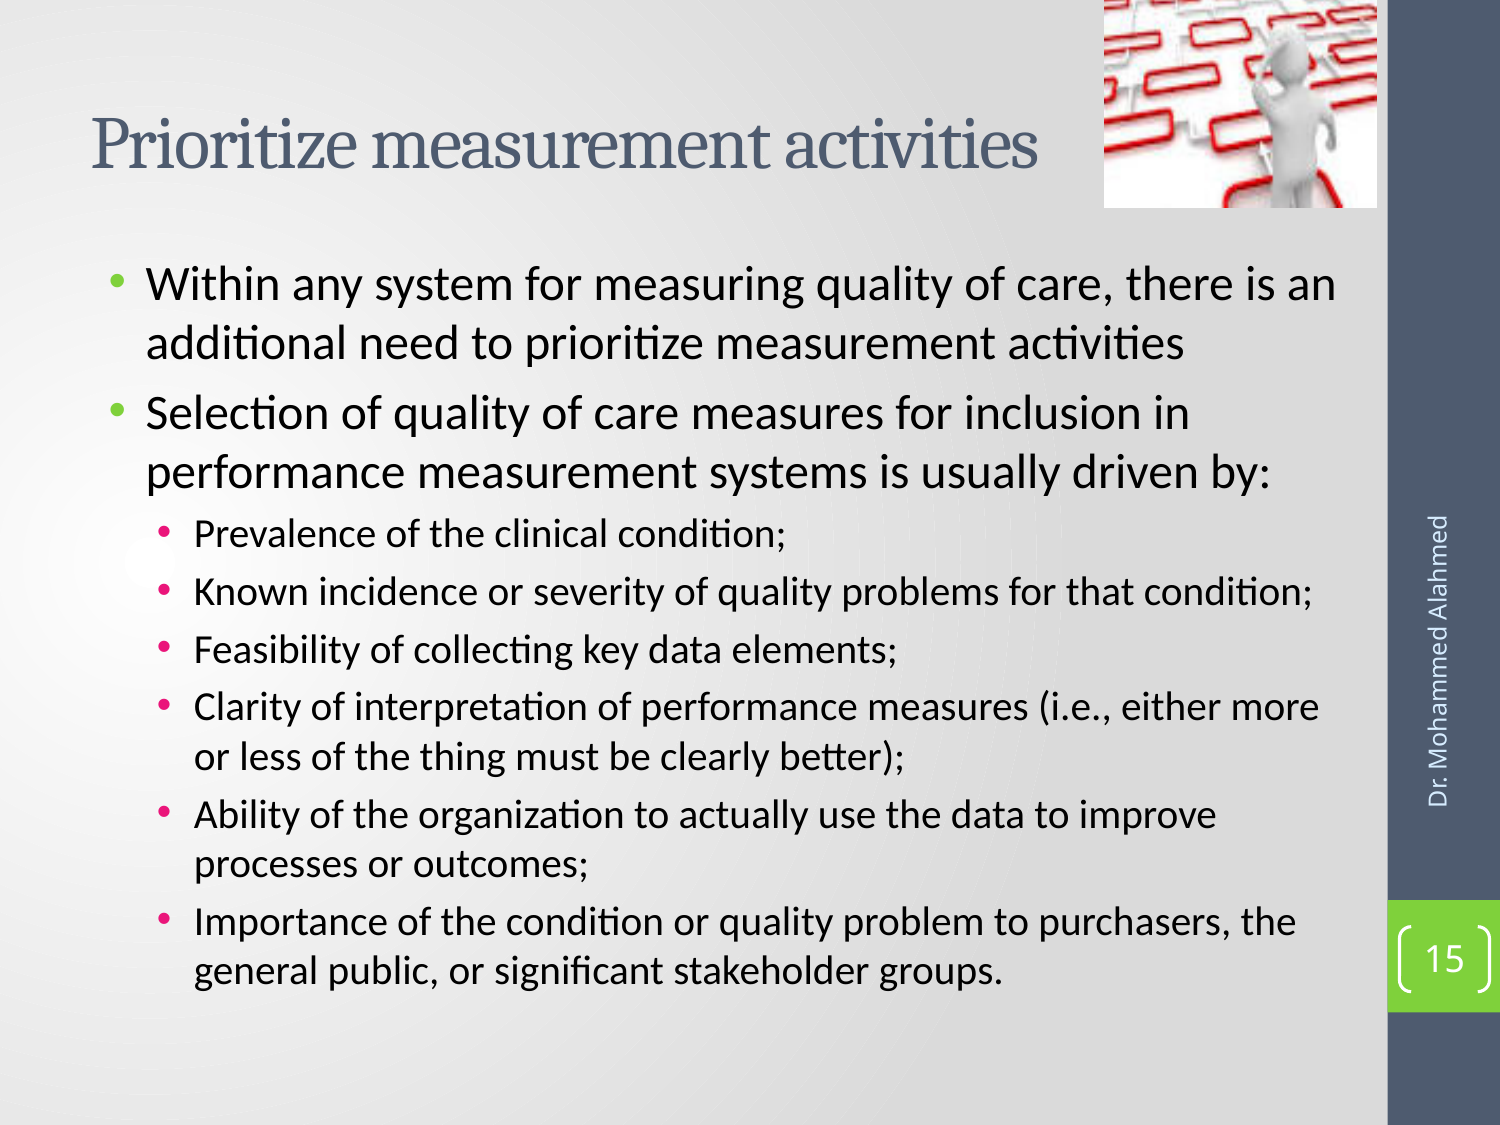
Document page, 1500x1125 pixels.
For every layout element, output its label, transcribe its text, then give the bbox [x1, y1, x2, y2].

picture [1103, 0, 1378, 209]
list Within any system for measuring quality of care, there is an additional need to prioritize measurement activities Selection of quality of care measures for inclusion in performance measurement systems is usually driven by: Prevalence of the clinical condition; Known incidence or severity of quality problems for that condition; Feasibility of collecting key data elements; Clarity of interpretation of performance measures (i.e., either more or less of the thing must be clearly better); Ability of the organization to actually use the data to improve processes or outcomes; Importance of the condition or quality problem to purchasers, the general public, or significant stakeholder groups. [75, 243, 1365, 1005]
footer Dr. Mohammed Alahmed [1408, 500, 1469, 889]
slide_number 15 [1397, 925, 1492, 994]
title Prioritize measurement activities [75, 45, 1105, 233]
